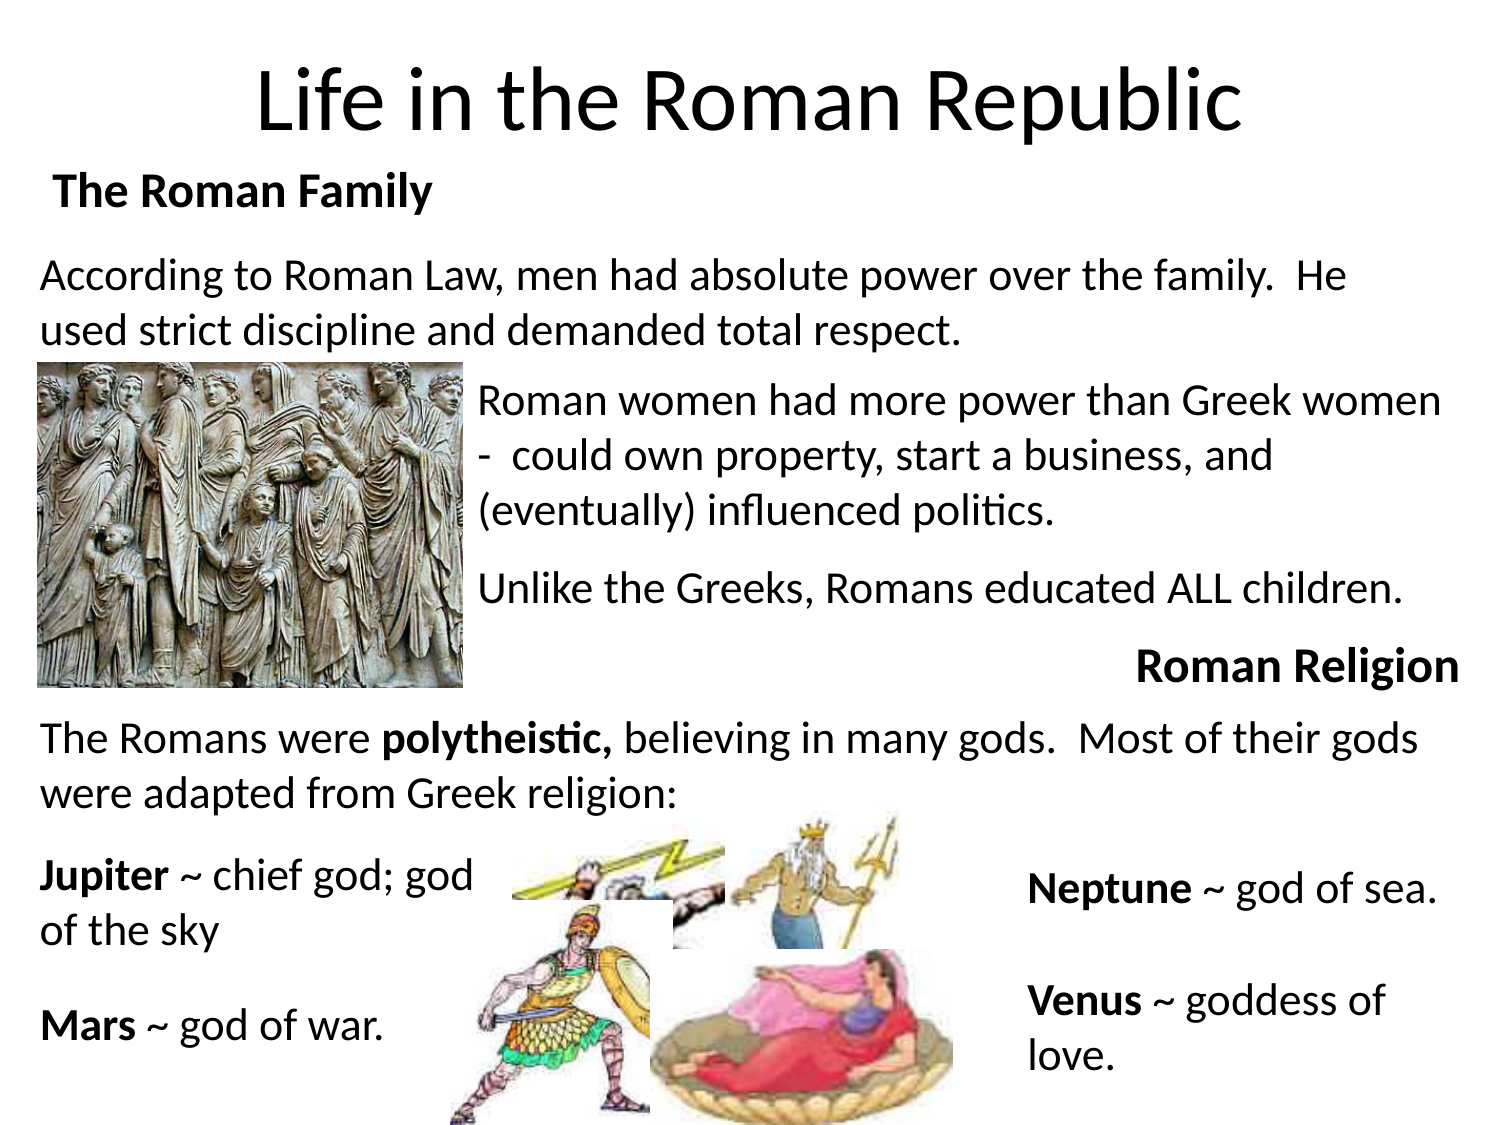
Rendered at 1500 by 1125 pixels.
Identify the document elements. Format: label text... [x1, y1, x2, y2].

text_box Unlike the Greeks, Romans educated ALL children. [466, 549, 1463, 620]
picture [449, 799, 954, 1125]
picture [37, 362, 463, 689]
text_box Venus ~ goddess of love. [1012, 962, 1500, 1088]
text_box According to Roman Law, men had absolute power over the family. He used strict discipline and demanded total respect. [24, 237, 1438, 363]
text_box The Romans were polytheistic, believing in many gods. Most of their gods were adapted from Greek religion: [24, 699, 1475, 825]
text_box The Roman Family [37, 149, 650, 225]
title Life in the Roman Republic [75, 0, 1425, 188]
text_box Mars ~ god of war. [24, 987, 425, 1058]
text_box Roman Religion [987, 624, 1475, 699]
text_box Roman women had more power than Greek women - could own property, start a business, and (eventually) influenced politics. [463, 362, 1463, 543]
text_box Jupiter ~ chief god; god of the sky [24, 837, 507, 963]
text_box Neptune ~ god of sea. [1012, 849, 1475, 920]
